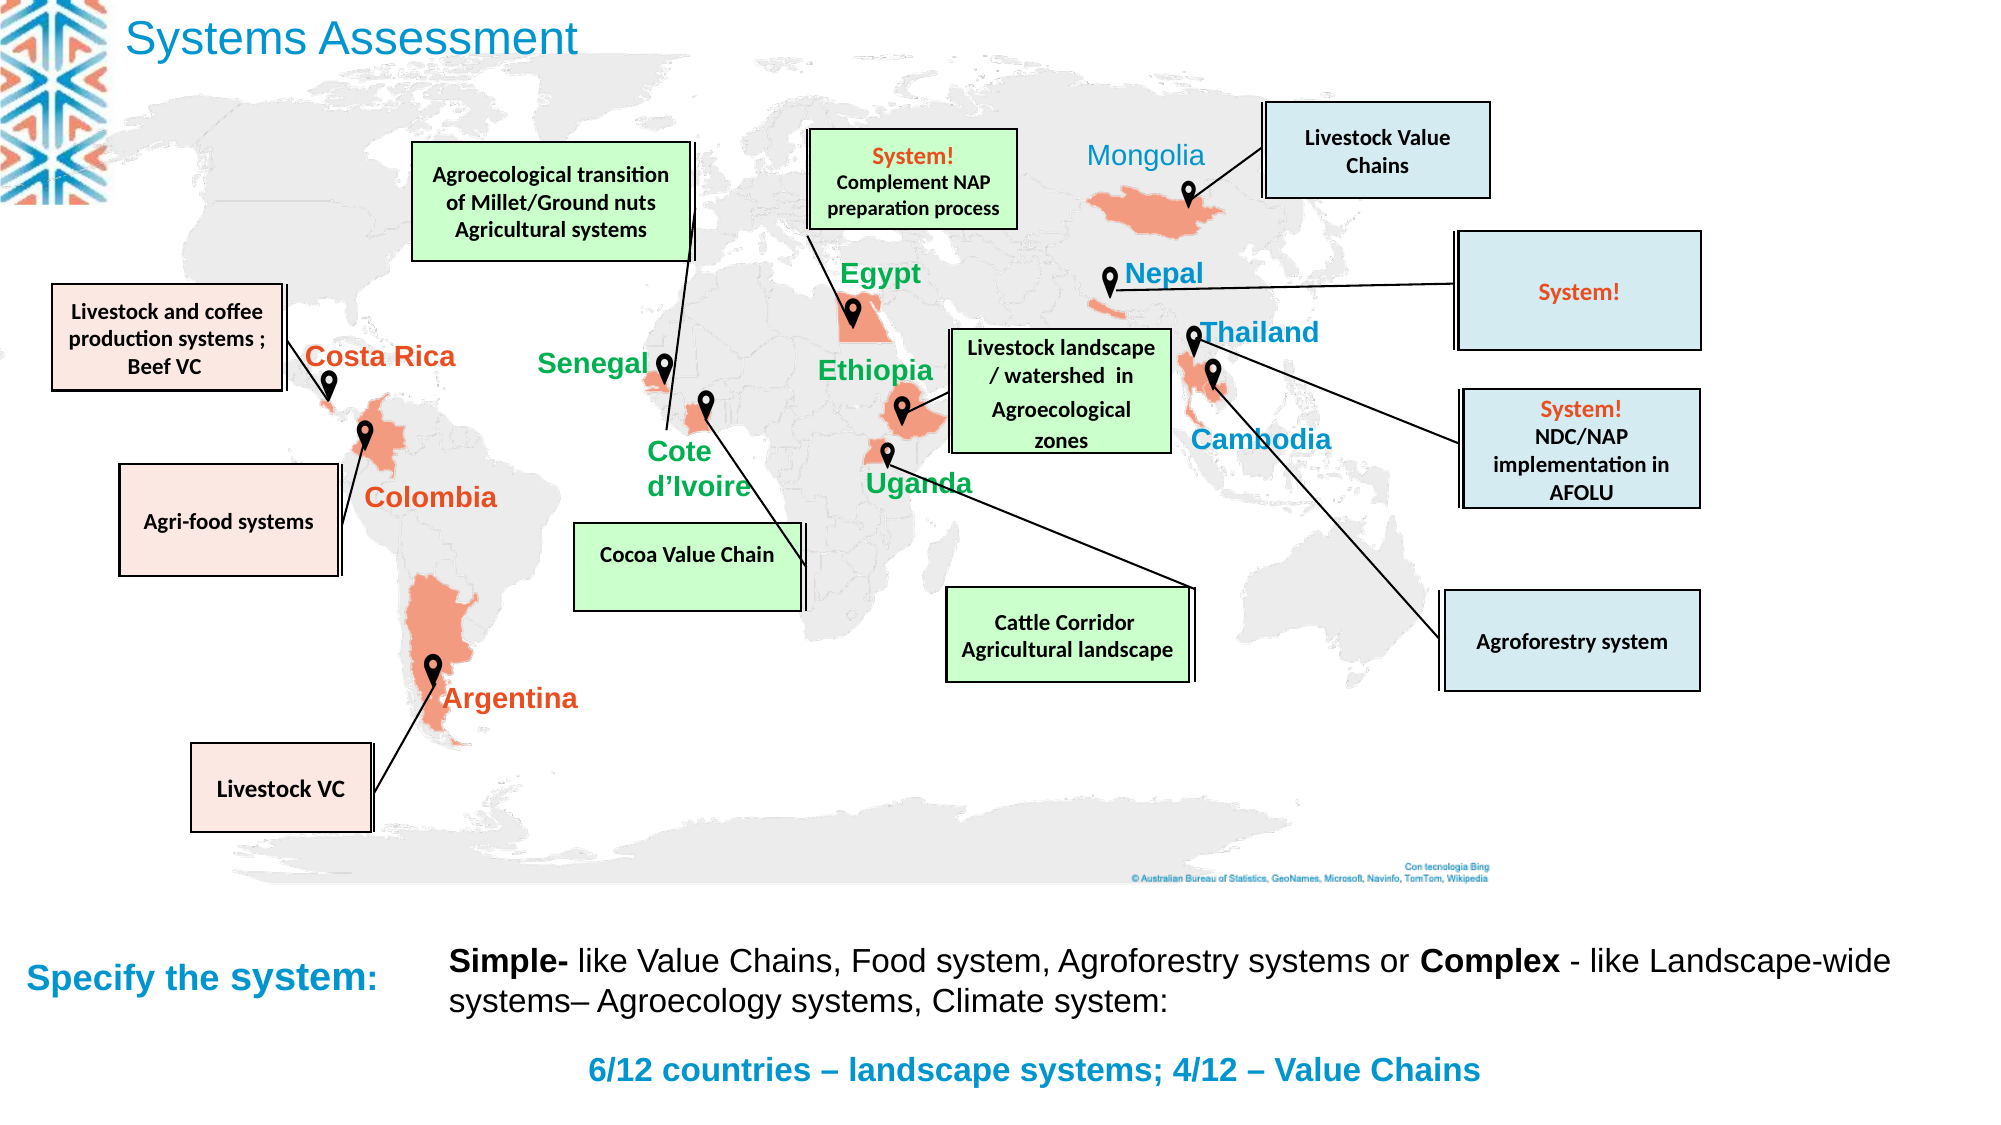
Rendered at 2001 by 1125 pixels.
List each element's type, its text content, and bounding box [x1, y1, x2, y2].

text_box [190, 128, 1701, 832]
text_box Systems Assessment [109, 5, 798, 53]
picture [0, 0, 2000, 1125]
